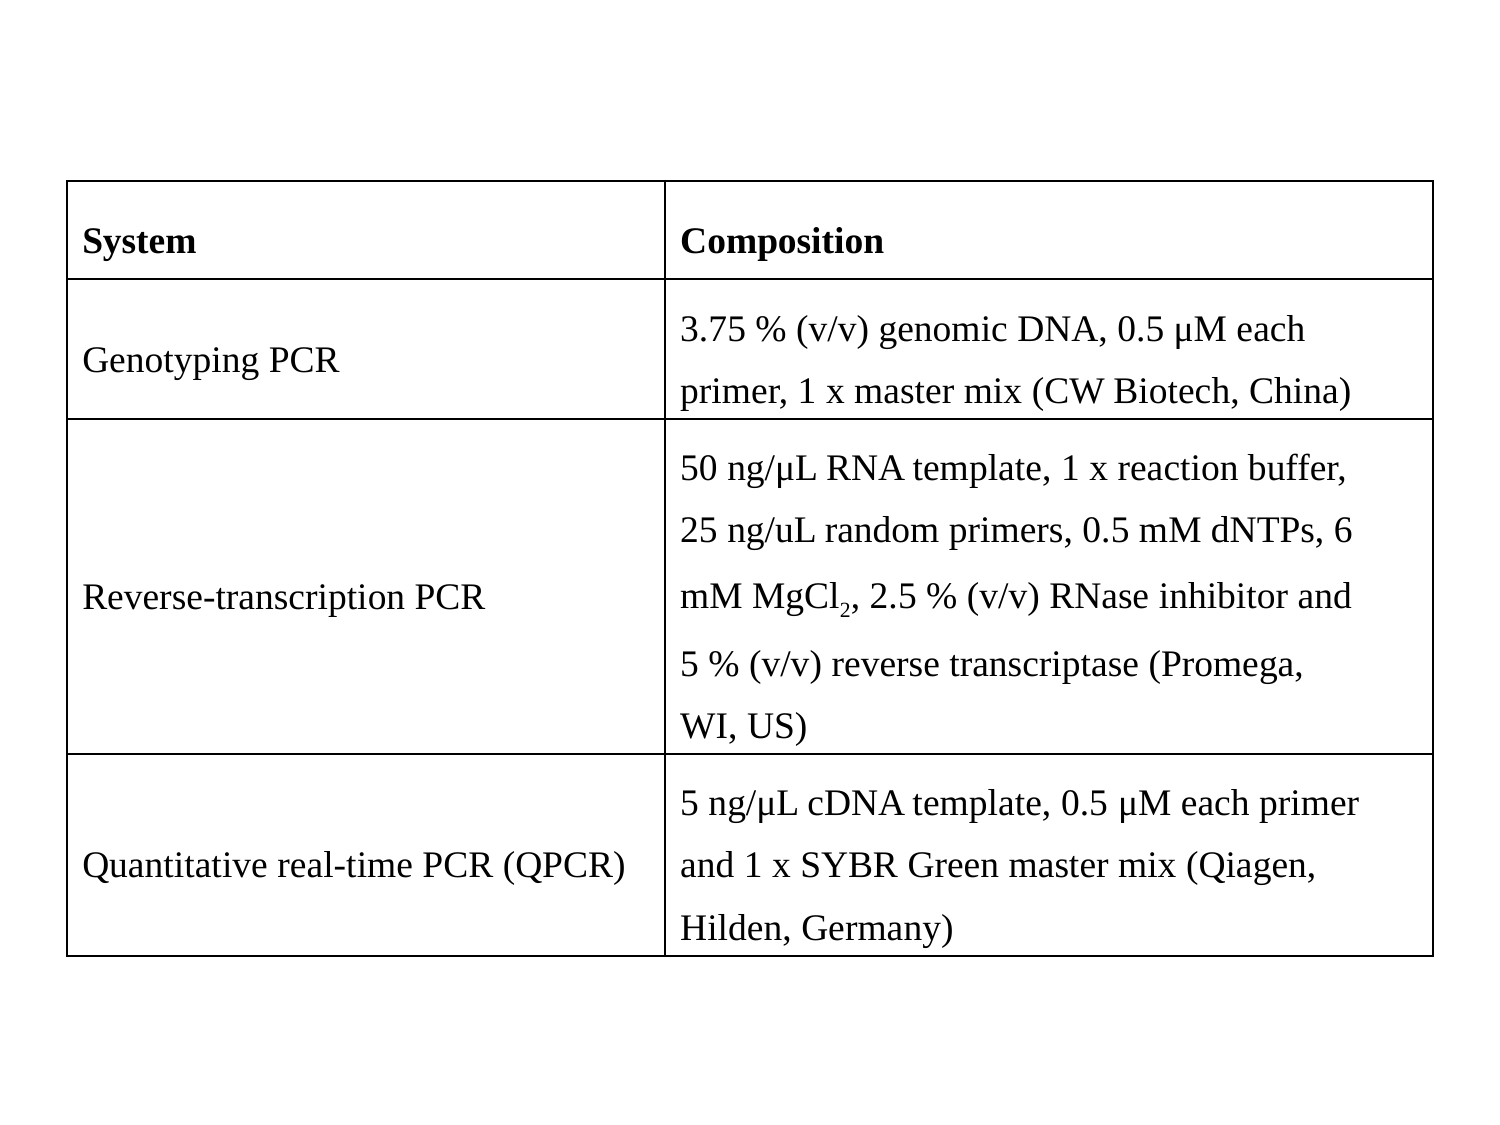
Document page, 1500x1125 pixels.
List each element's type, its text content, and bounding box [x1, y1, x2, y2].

table_header Composition [666, 182, 1432, 278]
table_cell 3.75 % (v/v) genomic DNA, 0.5 μM each primer, 1 x master mix (CW Biotech, China) [666, 280, 1432, 418]
table_cell 50 ng/μL RNA template, 1 x reaction buffer, 25 ng/uL random primers, 0.5 mM dNTPs, 6 mM MgCl2, 2.5 % (v/v) RNase inhibitor and 5 % (v/v) reverse transcriptase (Promega, WI, US) [666, 420, 1432, 753]
table_cell Genotyping PCR [68, 280, 664, 418]
table_cell 5 ng/μL cDNA template, 0.5 μM each primer and 1 x SYBR Green master mix (Qiagen, Hilden, Germany) [666, 755, 1432, 955]
table_header System [68, 182, 664, 278]
table_cell Reverse-transcription PCR [68, 420, 664, 753]
table_cell Quantitative real-time PCR (QPCR) [68, 755, 664, 955]
